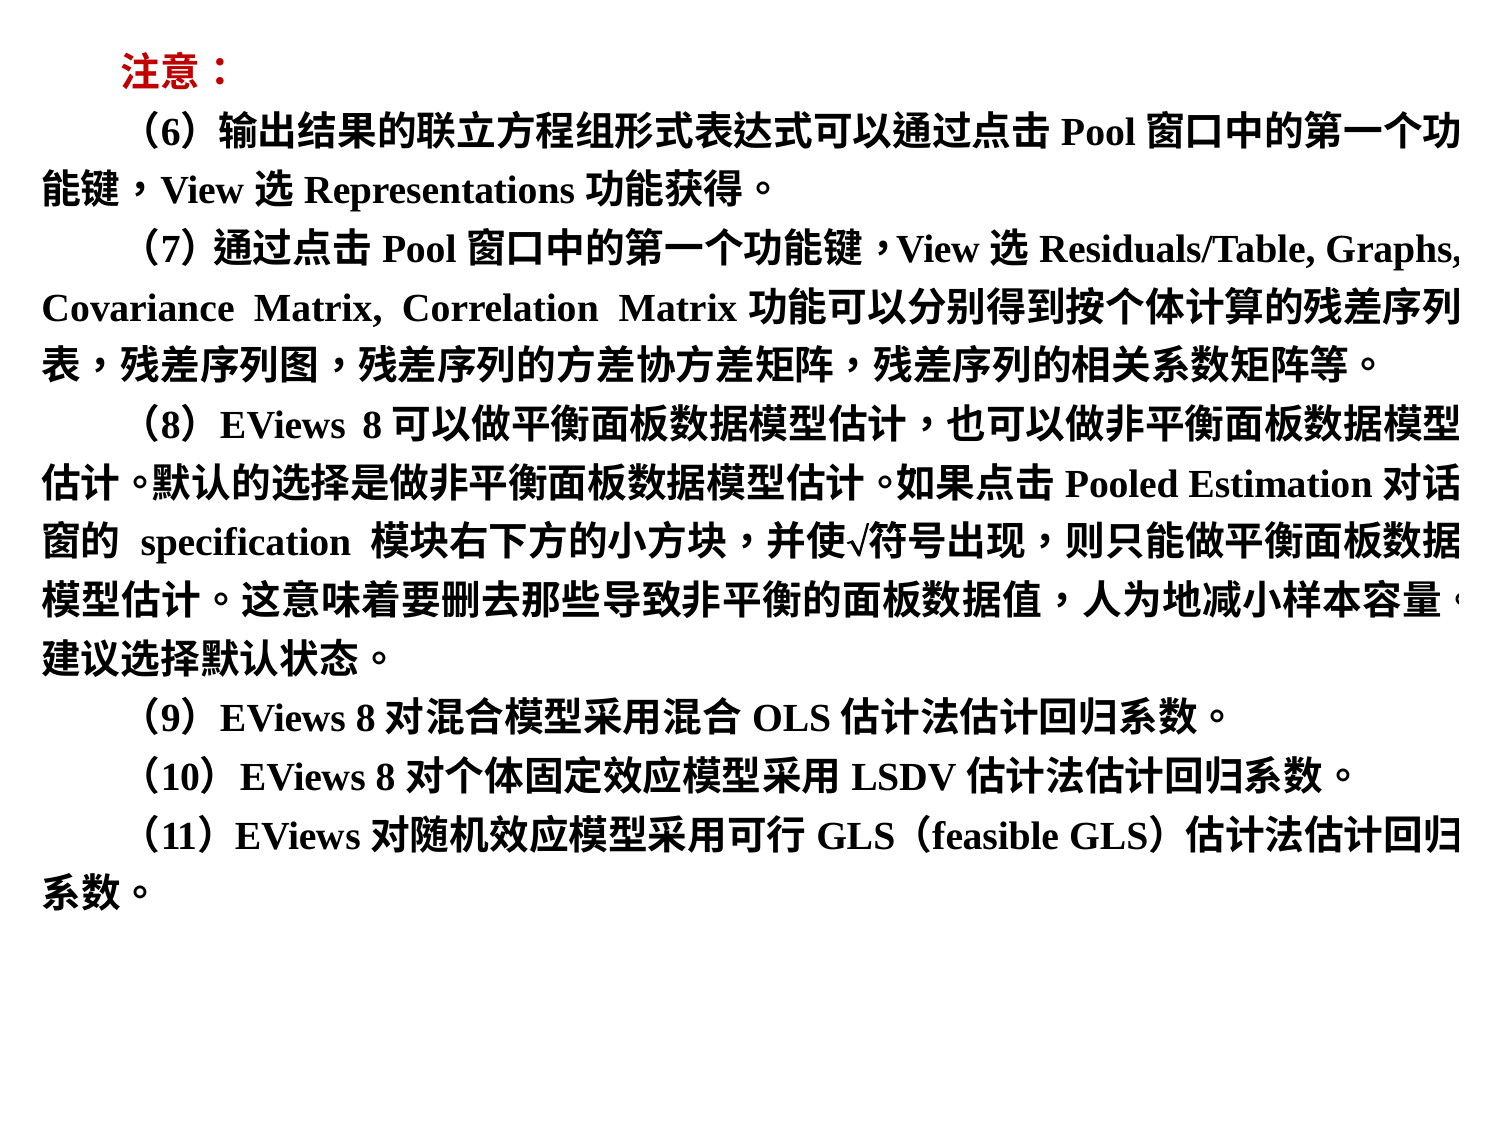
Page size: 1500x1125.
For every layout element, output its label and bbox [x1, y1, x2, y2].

picture [41, 42, 1459, 923]
